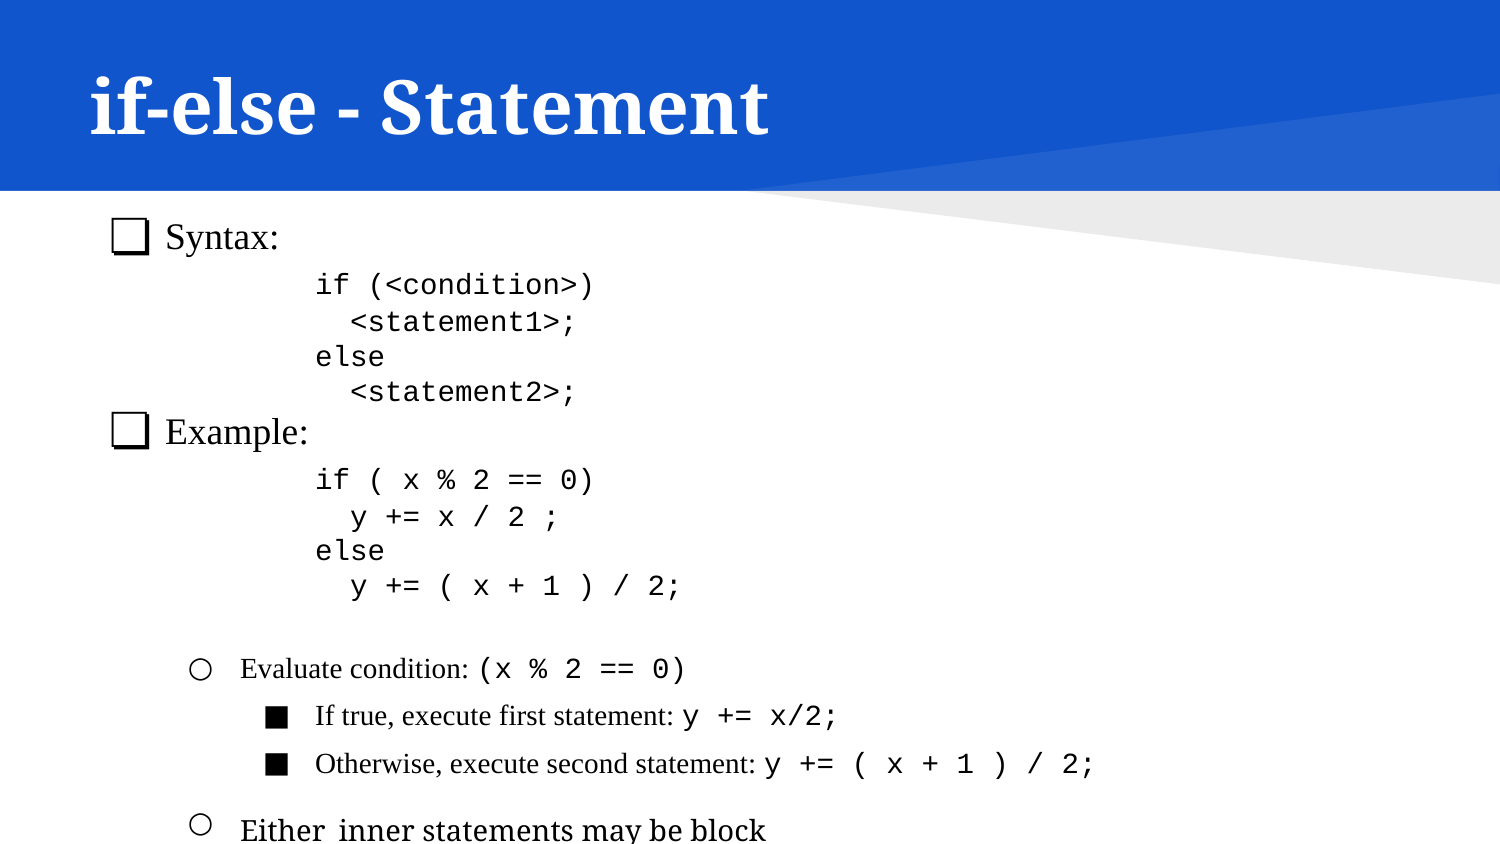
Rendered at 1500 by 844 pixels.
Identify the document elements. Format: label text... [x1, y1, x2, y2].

list Syntax: if (<condition>) <statement1>; else <statement2>; Example: if ( x % 2 == 0) y += x / 2 ; else y += ( x + 1 ) / 2; Evaluate condition: (x % 2 == 0) If true, execute first statement: y += x/2; Otherwise, execute second statement: y += ( x + 1 ) / 2; Either inner statements may be block [75, 196, 1425, 808]
title if-else - Statement [75, 33, 1425, 175]
